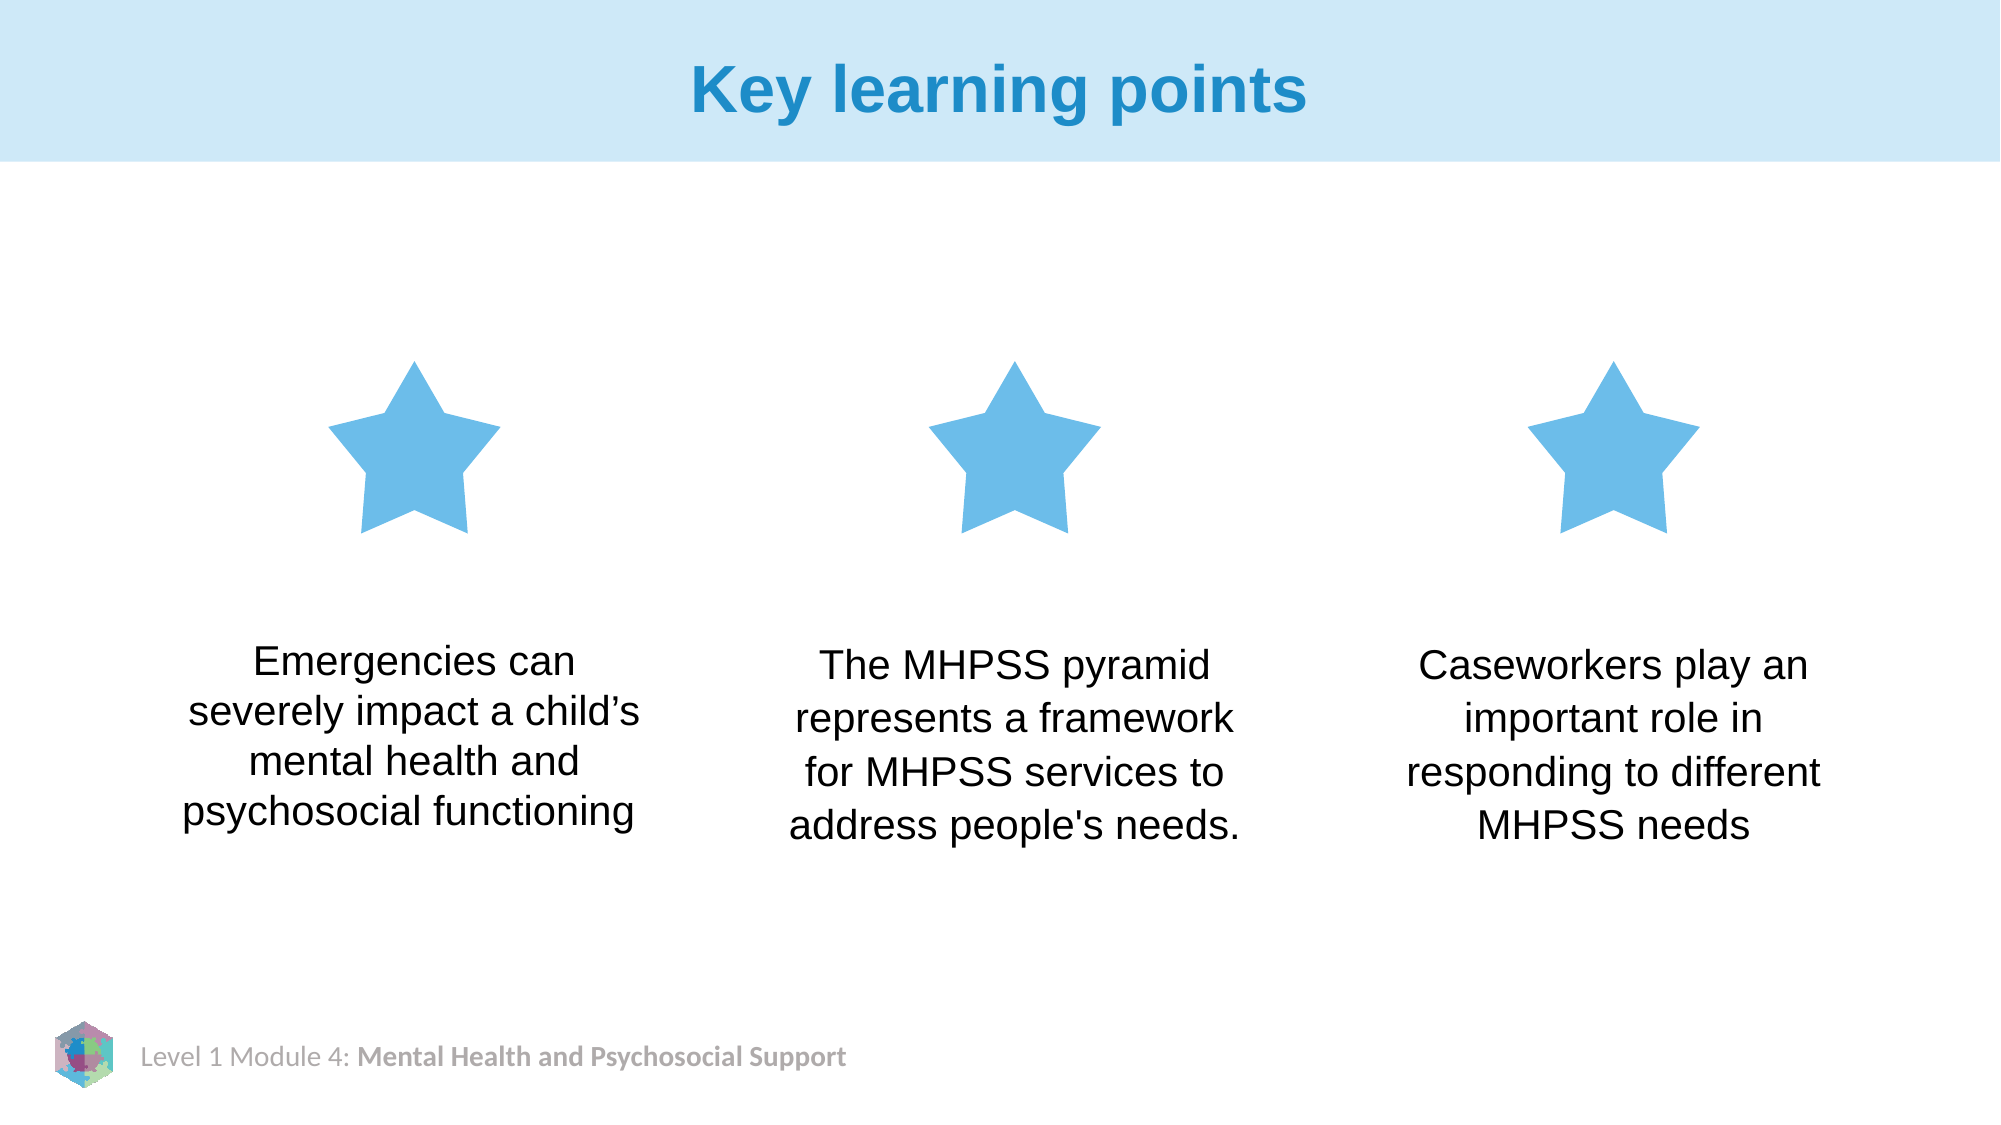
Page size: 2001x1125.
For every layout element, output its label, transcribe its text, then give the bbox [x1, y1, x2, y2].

text_box [326, 358, 503, 536]
text_box The MHPSS pyramid represents a framework for MHPSS services to address people's needs. [764, 626, 1266, 856]
picture [55, 1021, 113, 1088]
title Key learning points [137, 19, 1863, 163]
text_box [926, 358, 1103, 536]
text_box [1525, 358, 1702, 536]
text_box Emergencies can severely impact a child’s mental health and psychosocial functioning [163, 626, 665, 842]
text_box Caseworkers play an important role in responding to different MHPSS needs [1364, 626, 1863, 856]
